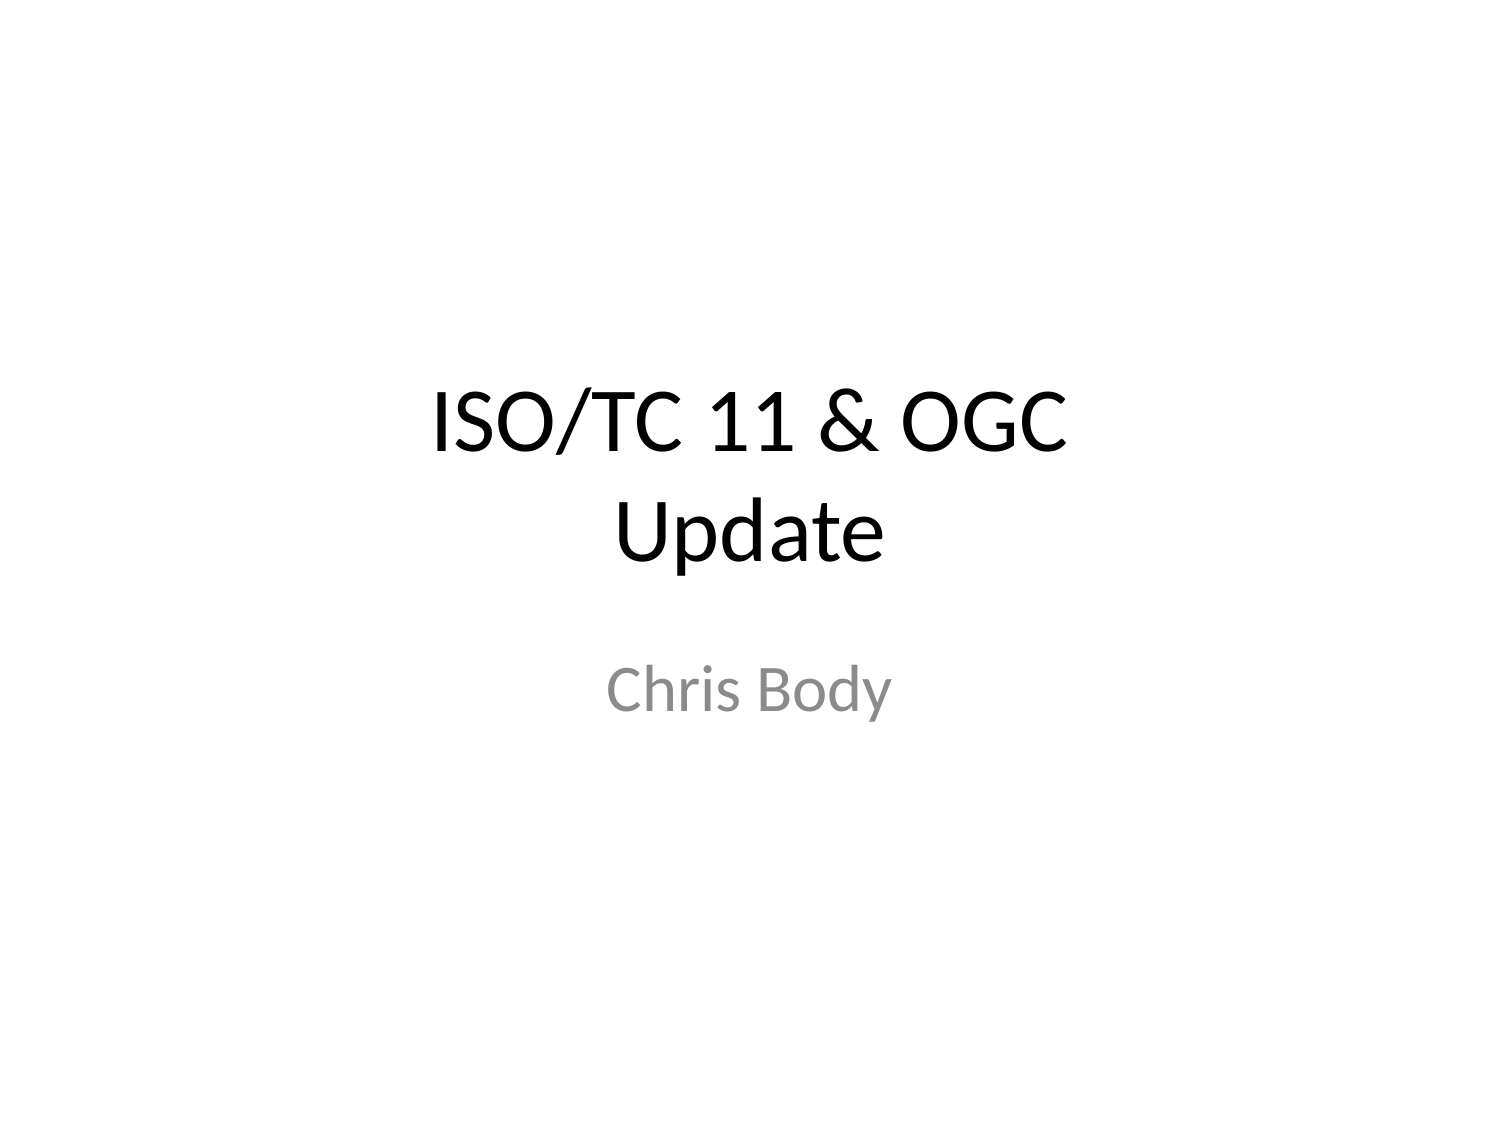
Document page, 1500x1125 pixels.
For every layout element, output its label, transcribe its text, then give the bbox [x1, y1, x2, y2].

subtitle Chris Body [225, 637, 1275, 925]
title ISO/TC 11 & OGC Update [112, 349, 1388, 591]
